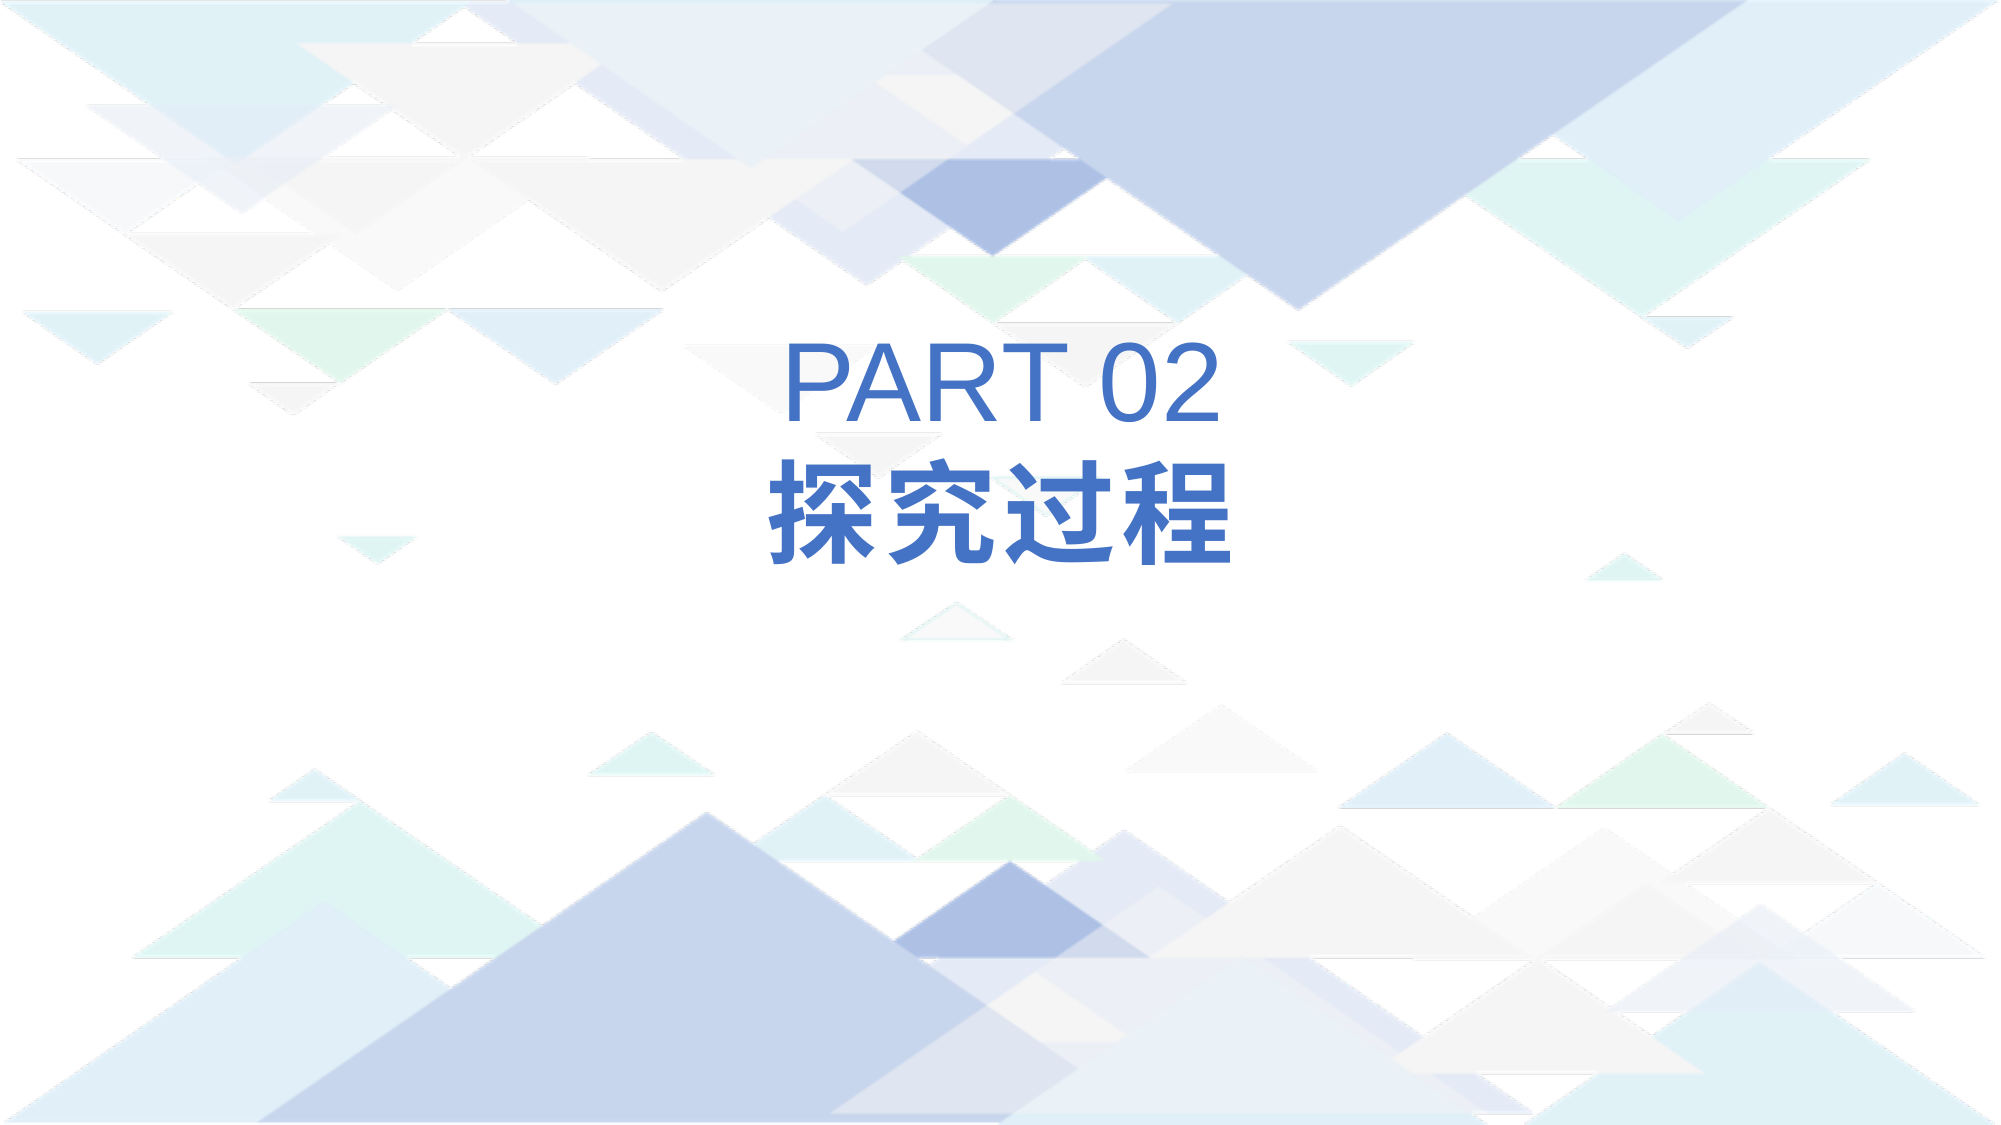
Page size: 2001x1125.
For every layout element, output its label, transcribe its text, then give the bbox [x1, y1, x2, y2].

text_box PART 02 [765, 301, 1256, 454]
title 探究过程 [442, 458, 1558, 586]
